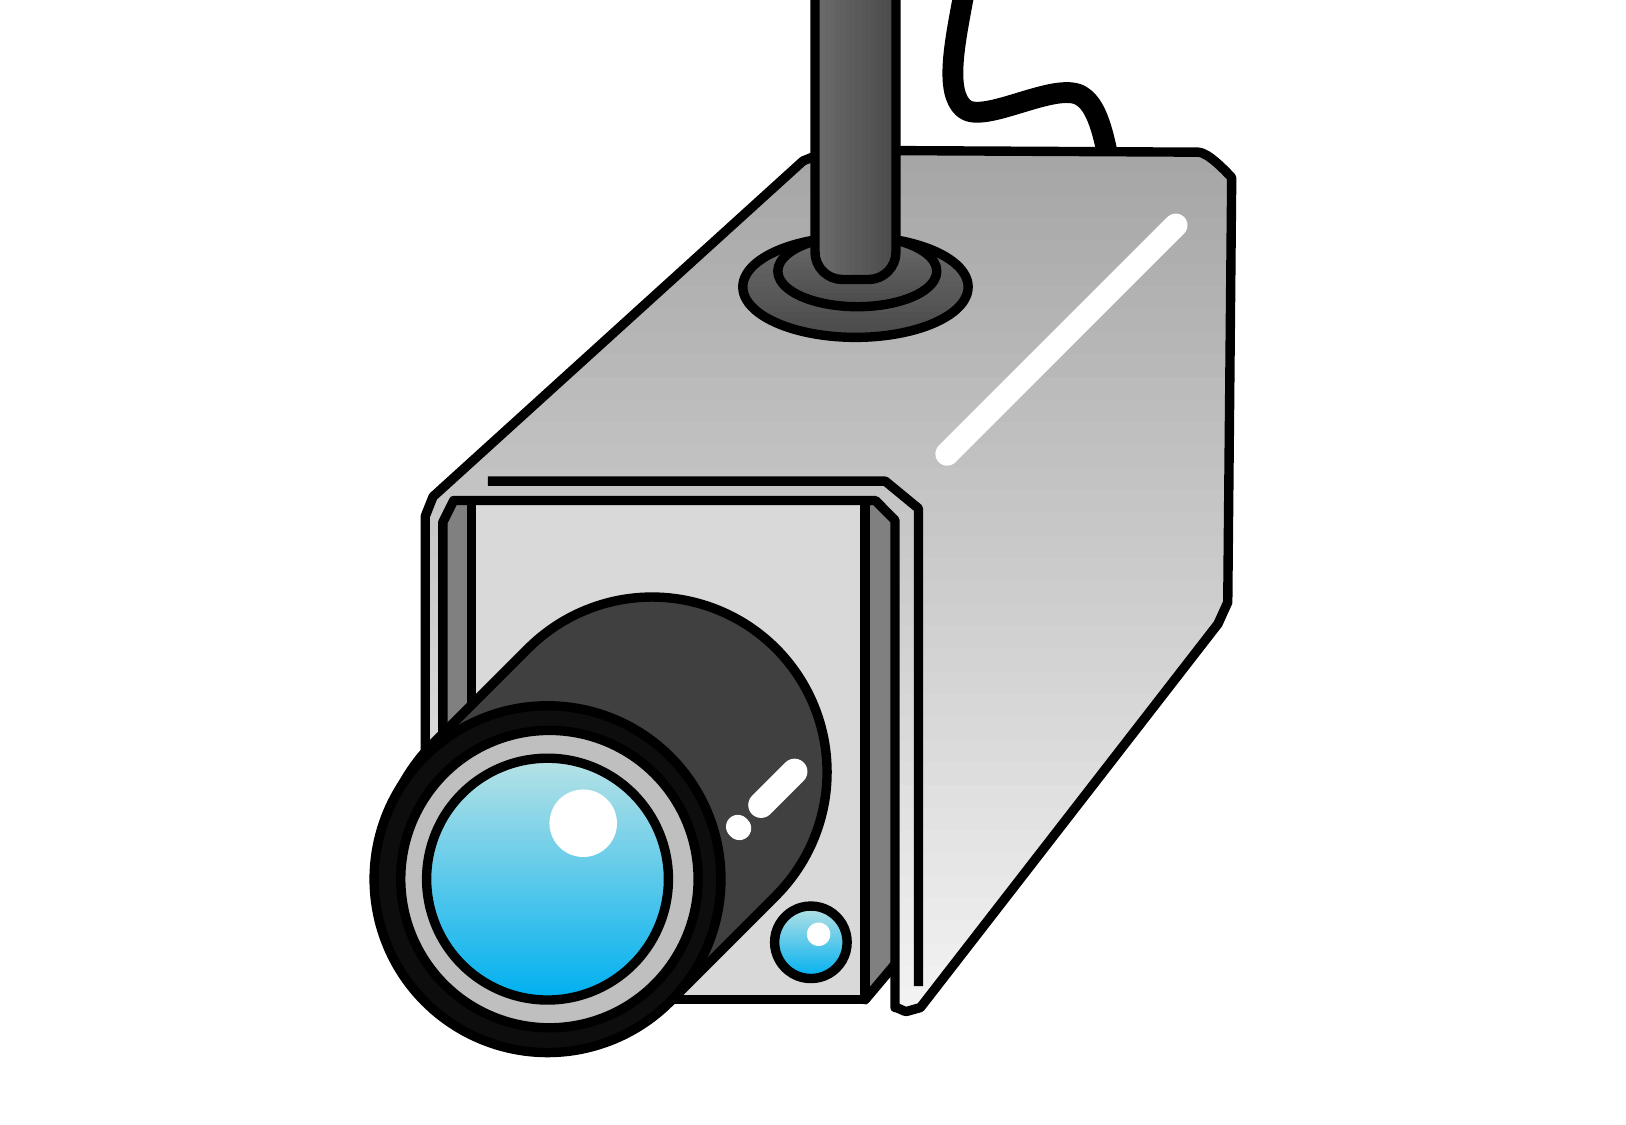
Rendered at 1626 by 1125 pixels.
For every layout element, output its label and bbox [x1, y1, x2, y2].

text_box [361, 0, 1236, 1053]
